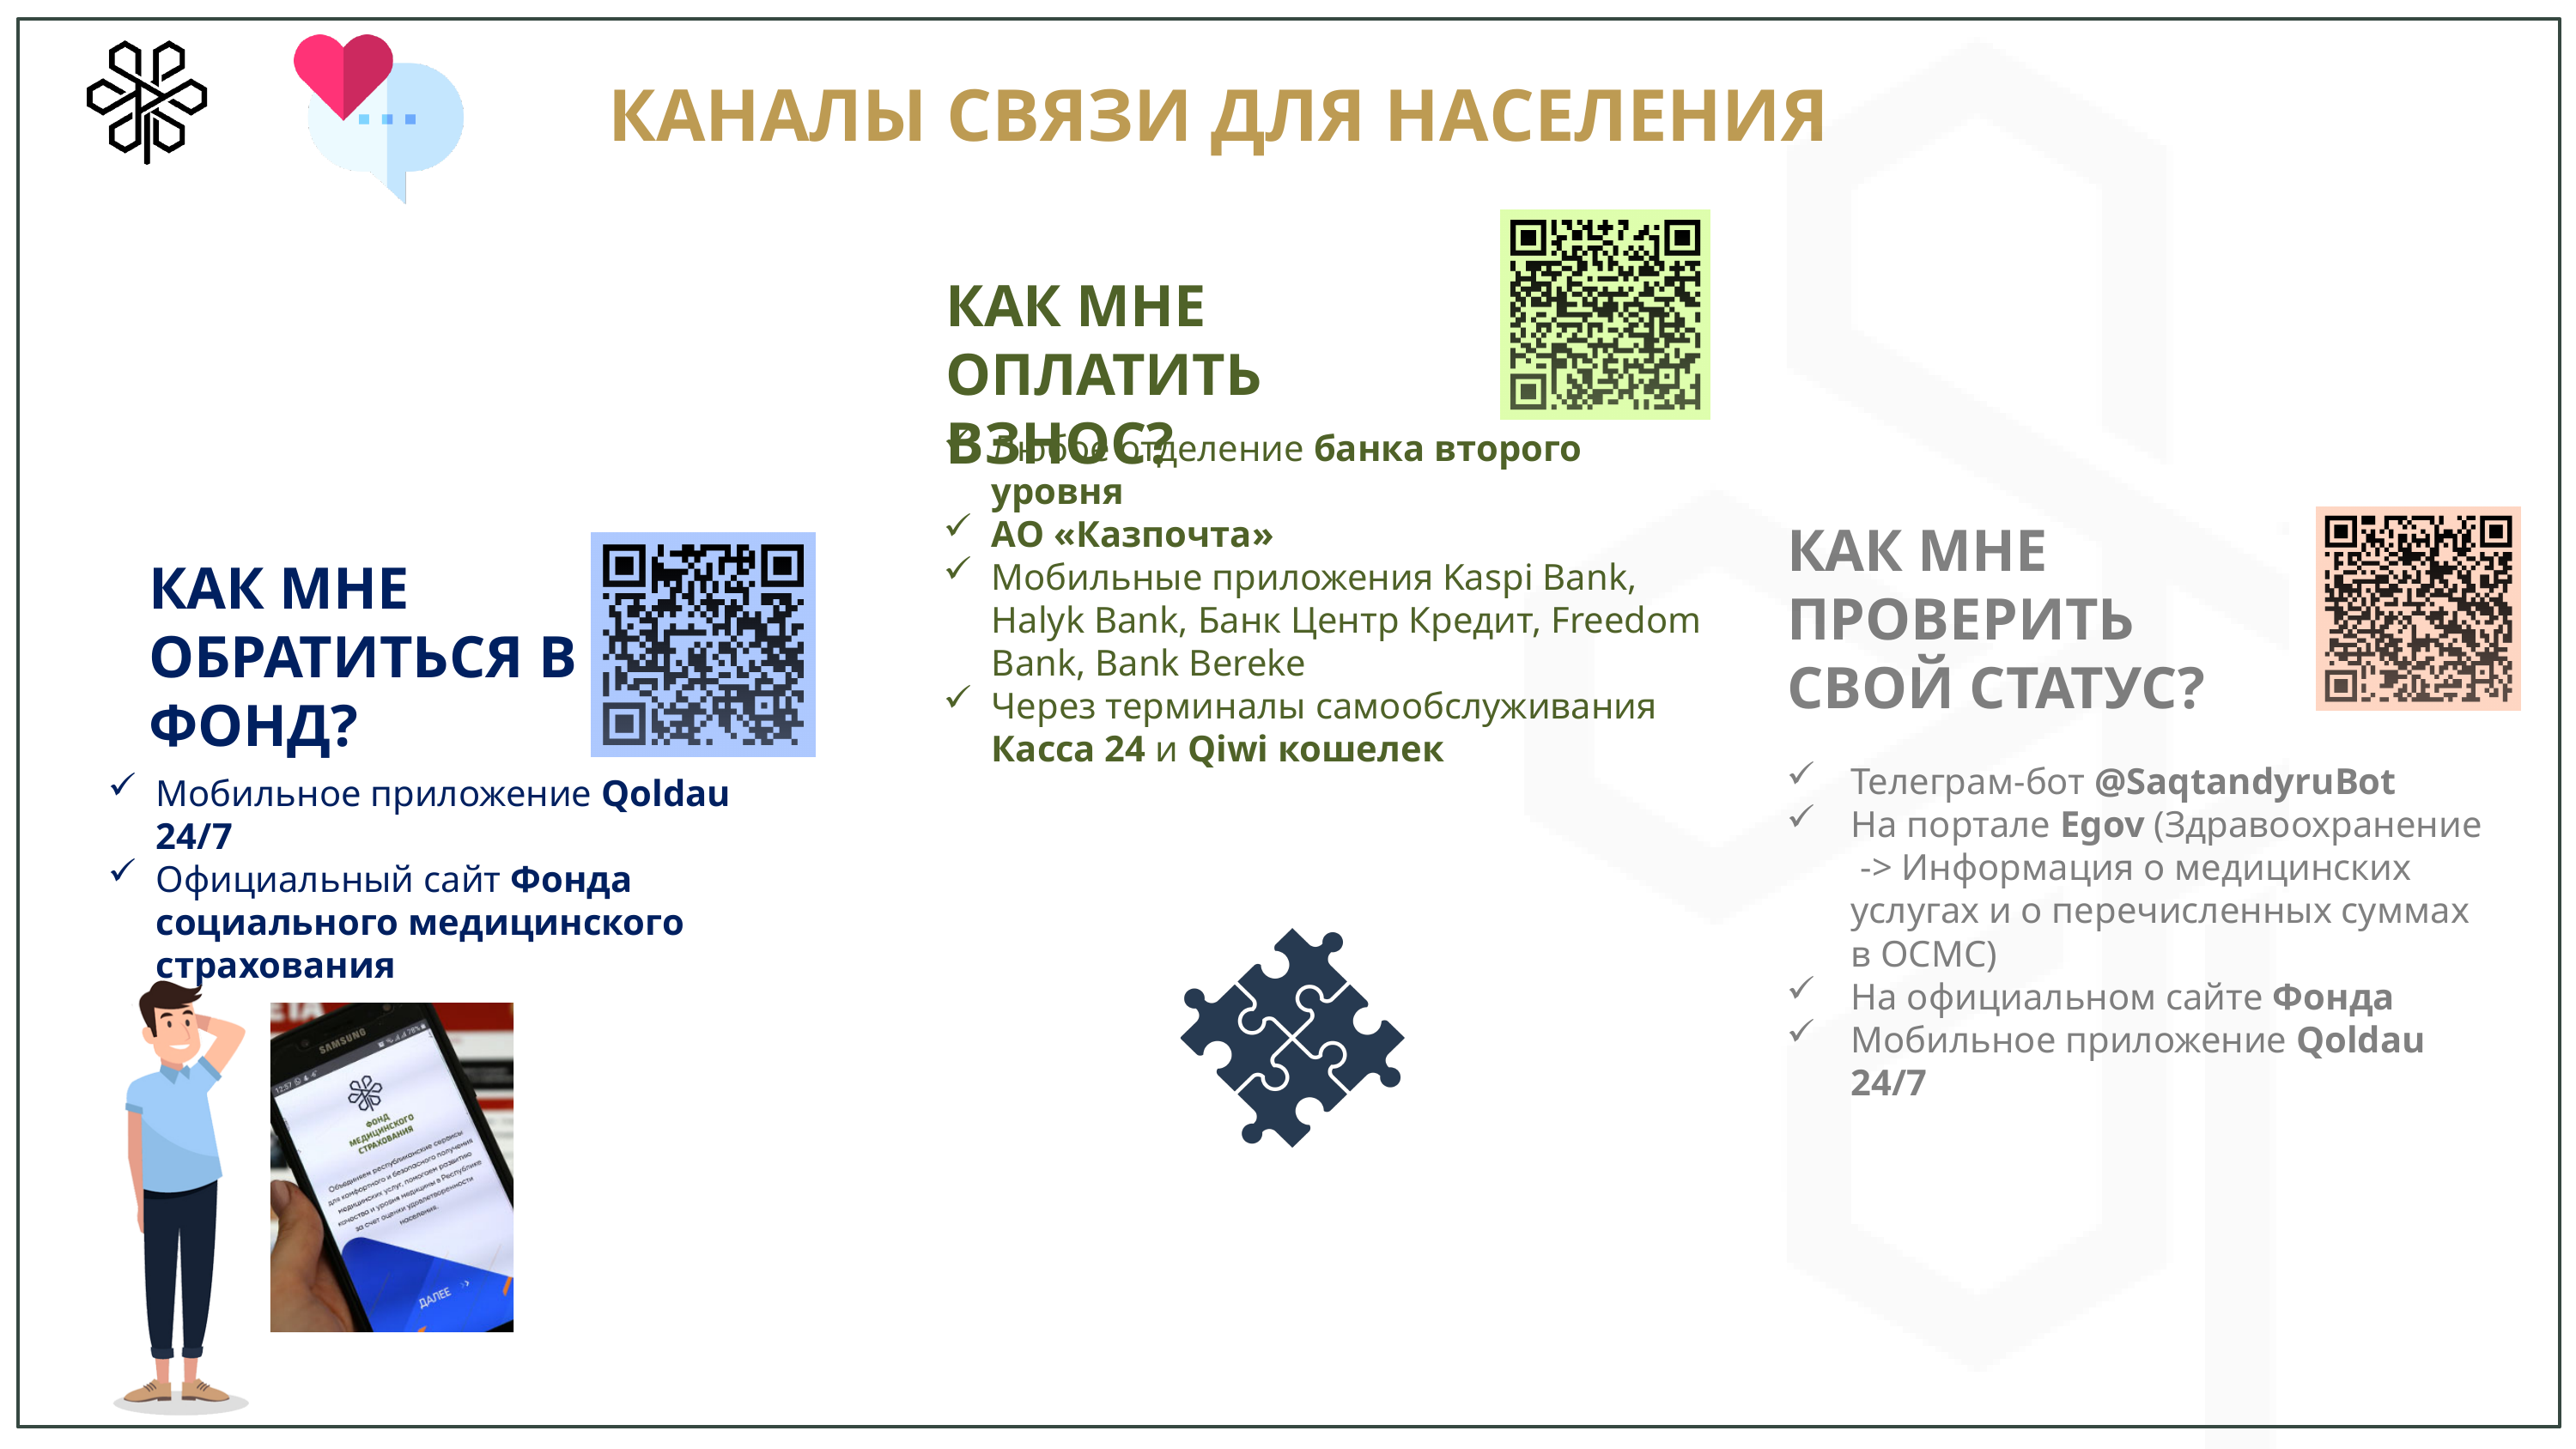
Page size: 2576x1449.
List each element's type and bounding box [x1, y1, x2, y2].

picture [2316, 506, 2521, 712]
text_box [16, 17, 2561, 1428]
picture [591, 532, 816, 758]
text_box [107, 551, 778, 1032]
picture [86, 39, 222, 166]
text_box [943, 269, 1519, 730]
picture [1500, 37, 2289, 1449]
text_box [2293, 513, 2483, 1064]
picture [270, 1003, 514, 1332]
picture [112, 980, 250, 1416]
picture [294, 34, 465, 204]
